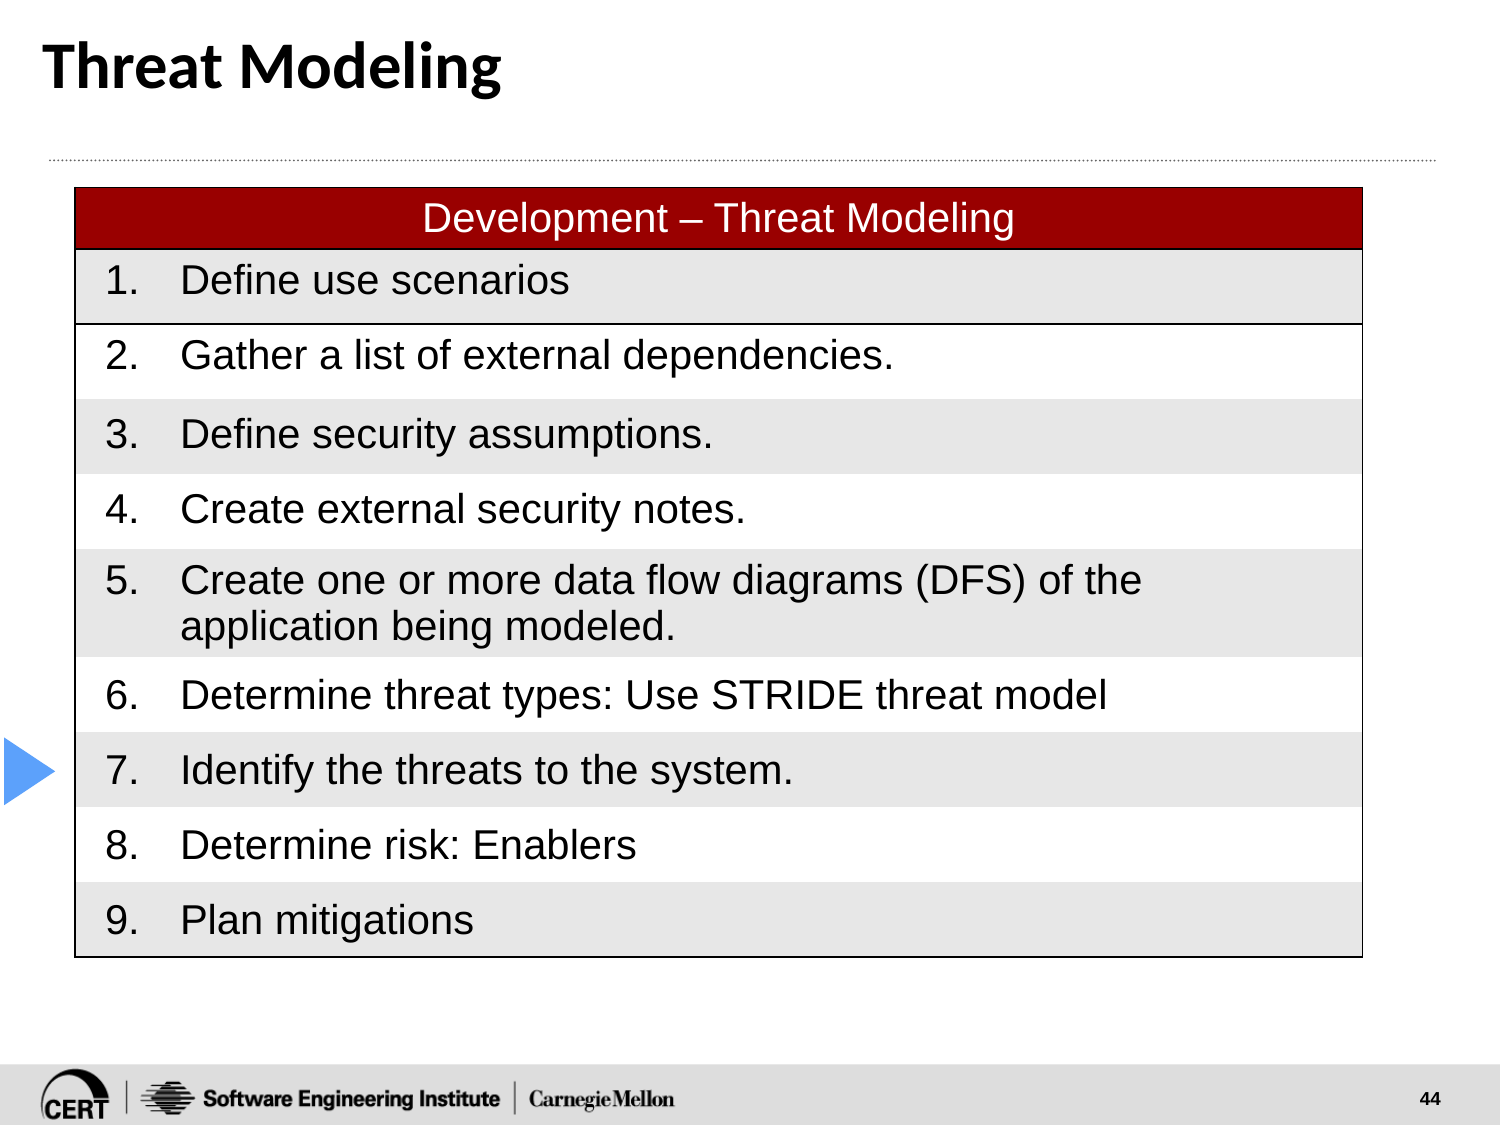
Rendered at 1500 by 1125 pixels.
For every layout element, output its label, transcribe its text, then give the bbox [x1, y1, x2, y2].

table_cell Define security assumptions. [76, 399, 1362, 474]
table_cell Determine risk: Enablers [76, 807, 1362, 882]
text_box [4, 737, 56, 806]
table_header Development – Threat Modeling [76, 188, 1362, 248]
picture [24, 1065, 688, 1125]
table_cell Create external security notes. [76, 474, 1362, 549]
table_cell Determine threat types: Use STRIDE threat model [76, 657, 1362, 732]
table_cell Create one or more data flow diagrams (DFS) of the application being modeled. [76, 549, 1362, 657]
title Threat Modeling [42, 37, 1434, 155]
table_cell Define use scenarios [76, 250, 1362, 323]
table_cell Plan mitigations [76, 882, 1362, 956]
table_cell Gather a list of external dependencies. [76, 325, 1362, 399]
table_cell Identify the threats to the system. [76, 732, 1362, 807]
